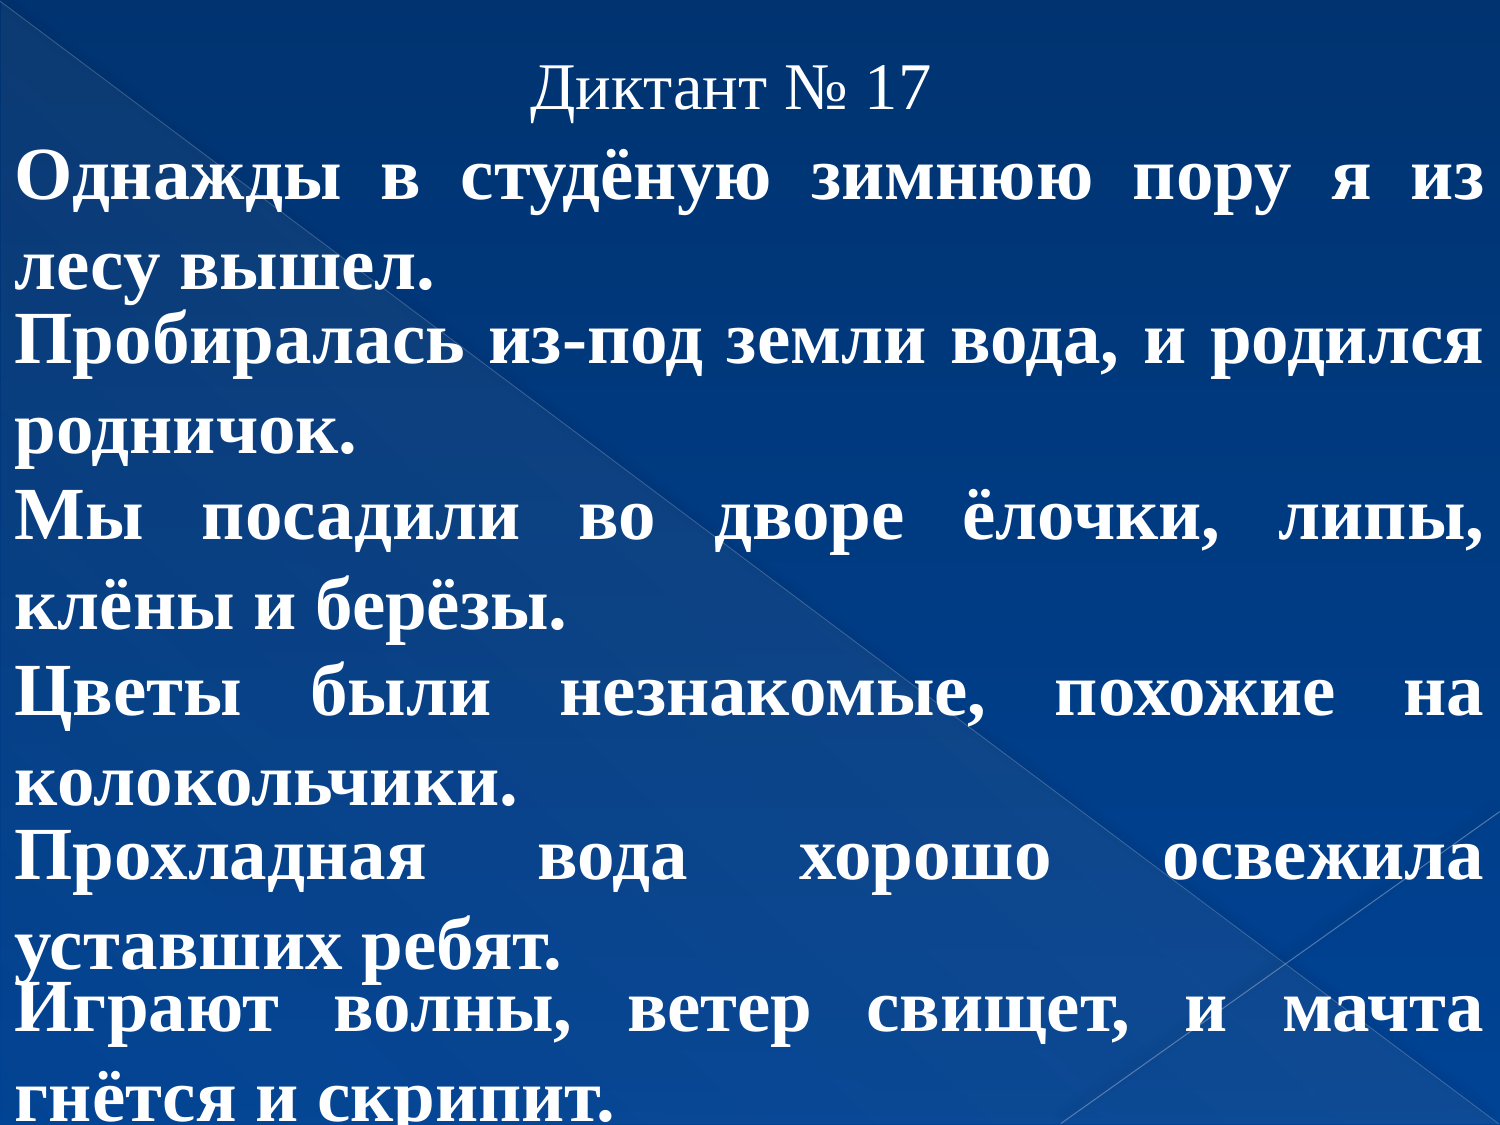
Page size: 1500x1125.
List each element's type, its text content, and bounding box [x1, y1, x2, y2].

text_box Пробиралась из-под земли вода, и родился родничок. [0, 281, 1500, 456]
text_box Играют волны, ветер свищет, и мачта гнётся и скрипит. [0, 949, 1500, 1125]
text_box Прохладная вода хорошо освежила уставших ребят. [0, 796, 1500, 949]
text_box Однажды в студёную зимнюю пору я из лесу вышел. [0, 117, 1500, 281]
text_box Мы посадили во дворе ёлочки, липы, клёны и берёзы. [0, 456, 1500, 632]
text_box Диктант № 17 [515, 35, 985, 117]
text_box Цветы были незнакомые, похожие на колокольчики. [0, 632, 1500, 796]
